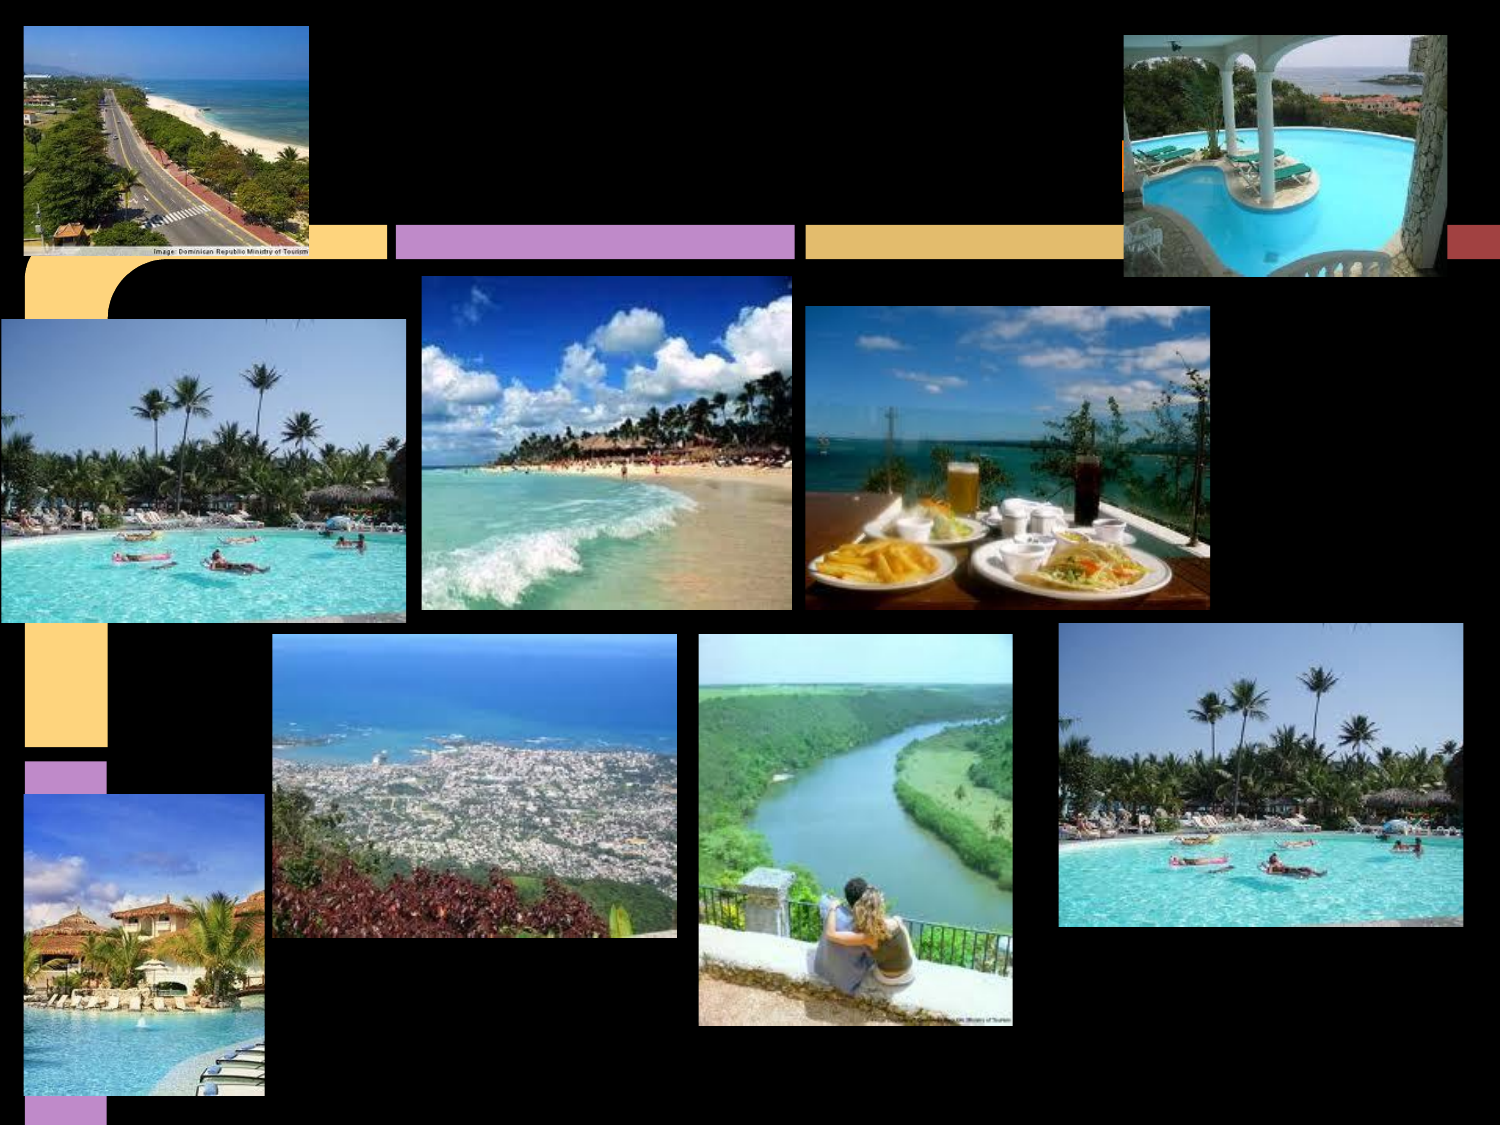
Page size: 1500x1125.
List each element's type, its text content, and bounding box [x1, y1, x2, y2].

text_box [421, 276, 792, 610]
text_box [1, 319, 407, 623]
text_box [23, 26, 309, 256]
text_box [805, 306, 1211, 610]
text_box [1123, 35, 1448, 277]
title El Fin [140, 5, 1425, 223]
text_box [272, 634, 677, 938]
text_box [23, 794, 265, 1096]
text_box [698, 634, 1013, 1026]
text_box [1058, 623, 1464, 927]
